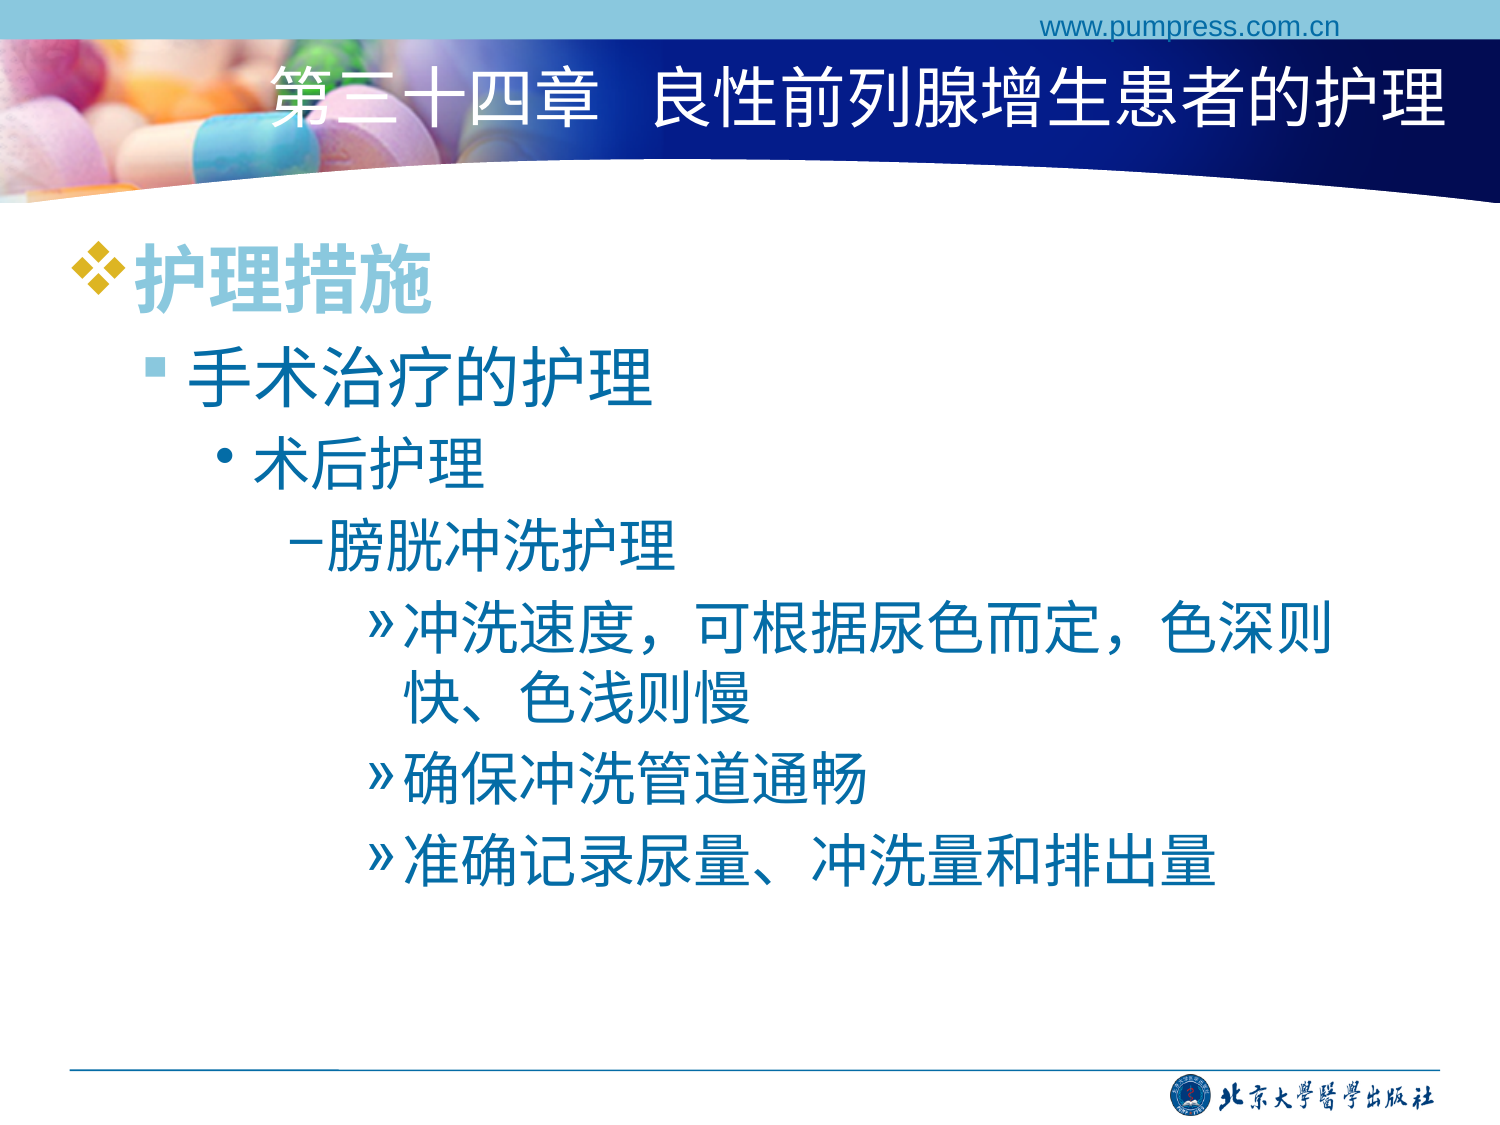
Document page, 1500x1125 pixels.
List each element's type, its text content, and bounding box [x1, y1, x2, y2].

picture [0, 40, 1500, 203]
list 护理措施 手术治疗的护理 术后护理 膀胱冲洗护理 冲洗速度，可根据尿色而定，色深则快、色浅则慢 确保冲洗管道通畅 准确记录尿量、冲洗量和排出量 [49, 224, 1463, 1026]
picture [1170, 1074, 1436, 1118]
slide_number www.pumpress.com.cn [1025, 0, 1463, 38]
title 第三十四章 良性前列腺增生患者的护理 [137, 49, 1463, 143]
